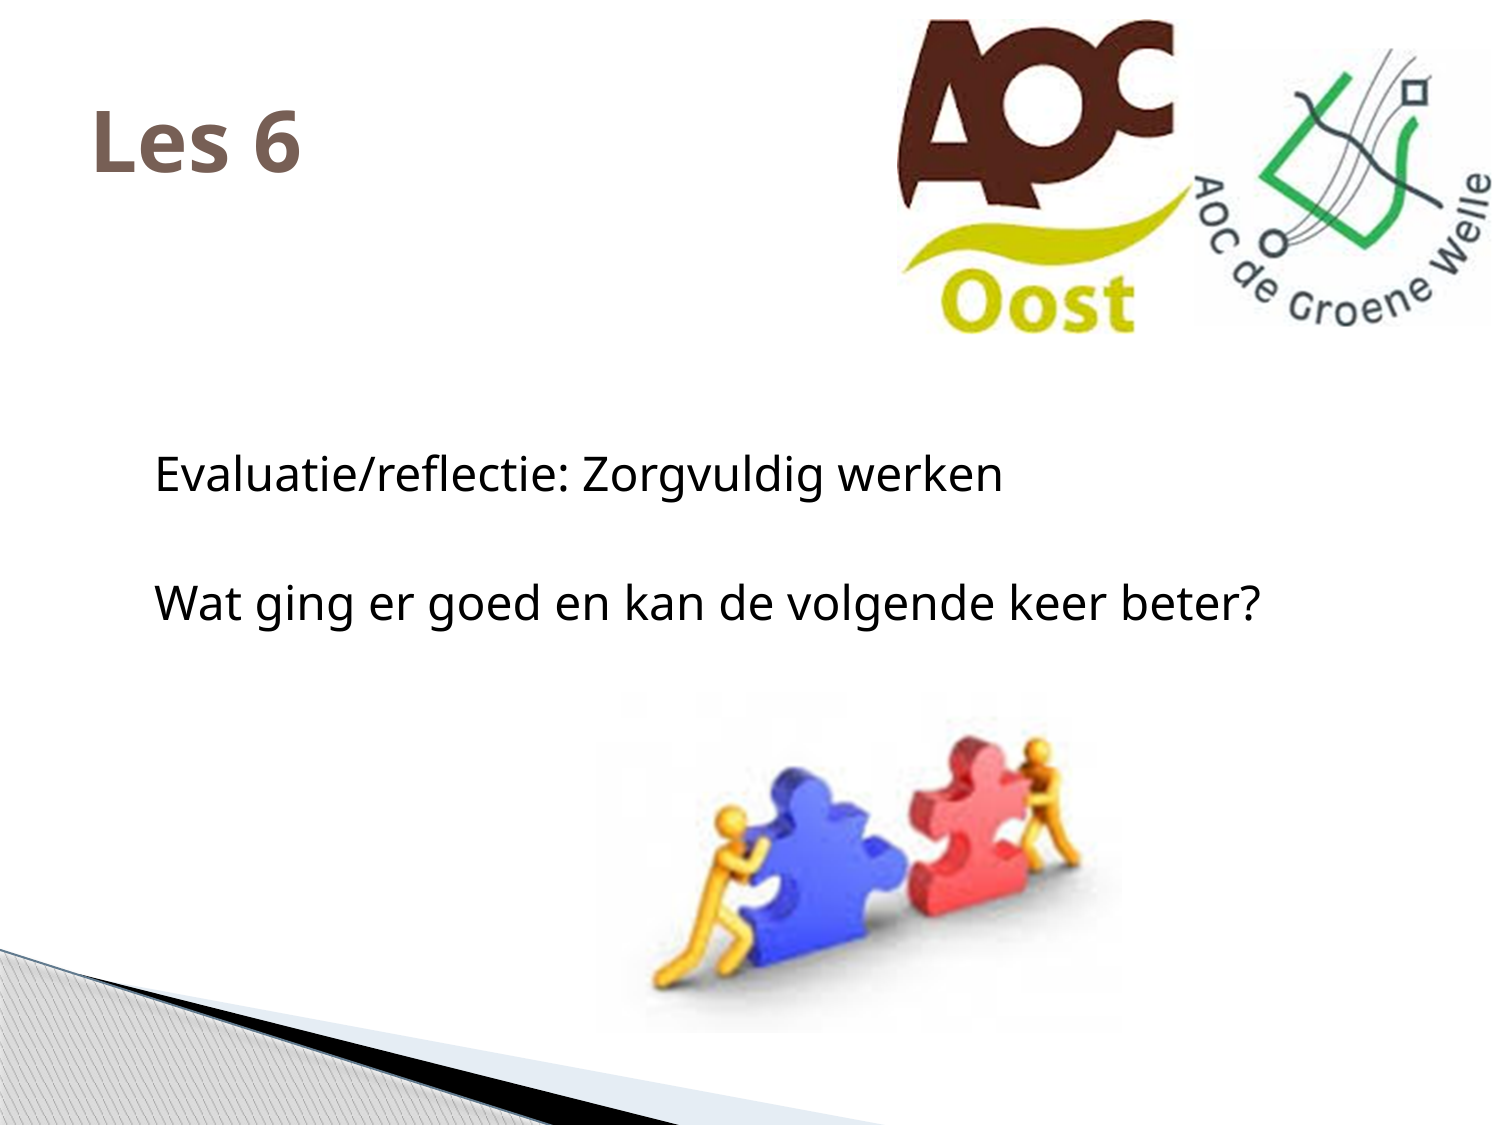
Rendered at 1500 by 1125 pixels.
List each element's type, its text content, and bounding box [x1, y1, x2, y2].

picture [596, 692, 1122, 1033]
list Evaluatie/reflectie: Zorgvuldig werken Wat ging er goed en kan de volgende keer beter? [75, 243, 1425, 986]
title Les 6 [75, 45, 891, 233]
picture [897, 18, 1500, 357]
